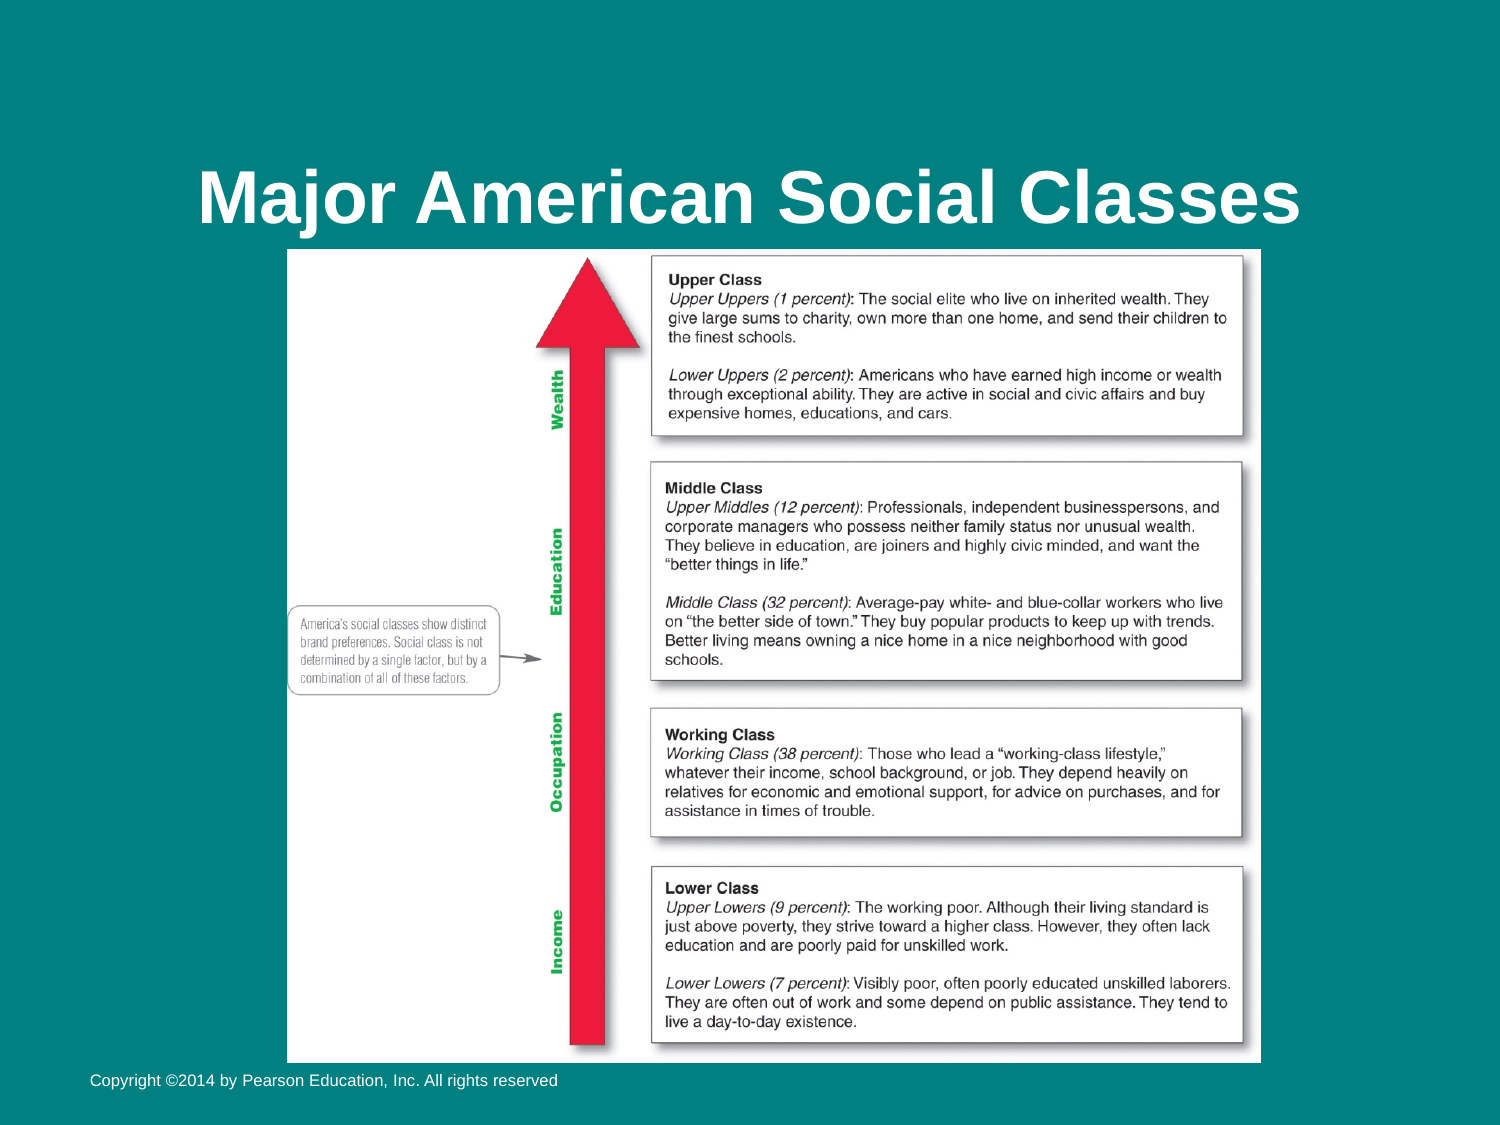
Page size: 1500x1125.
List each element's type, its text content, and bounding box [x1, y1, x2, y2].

title Major American Social Classes [112, 99, 1388, 288]
picture [287, 249, 1261, 1063]
text_box Copyright ©2014 by Pearson Education, Inc. All rights reserved [74, 1062, 825, 1098]
